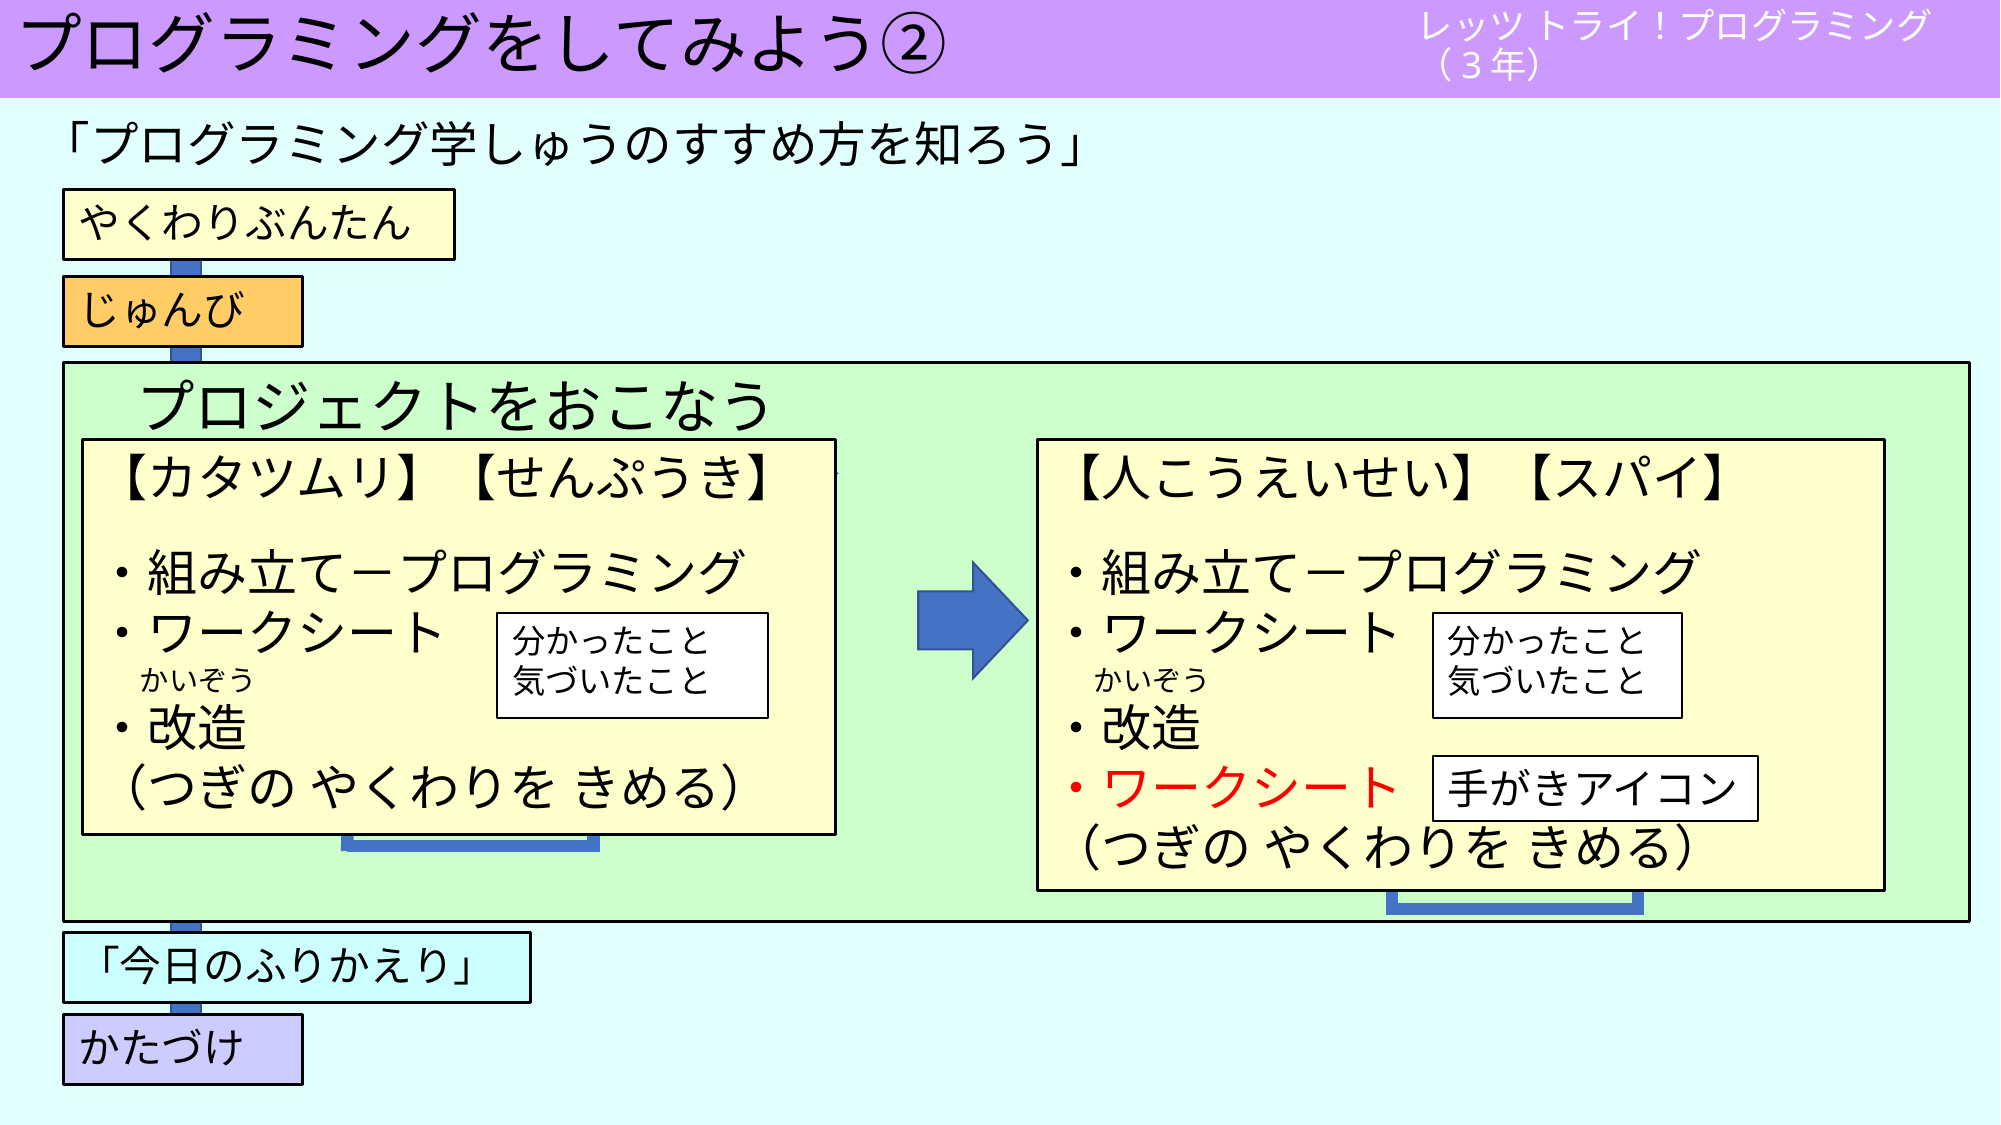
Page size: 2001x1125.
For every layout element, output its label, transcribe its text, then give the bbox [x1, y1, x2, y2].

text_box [63, 362, 1970, 922]
text_box [170, 347, 202, 361]
text_box 「プログラミング学しゅうのすすめ方を知ろう」 [26, 113, 1129, 185]
text_box やくわりぶんたん [63, 189, 455, 260]
text_box 「今日のふりかえり」 [63, 932, 531, 1003]
text_box [170, 1003, 202, 1014]
text_box じゅんび [63, 276, 303, 347]
title プログラミングをしてみよう② [0, 0, 1285, 94]
text_box かたづけ [63, 1014, 303, 1085]
text_box [170, 923, 202, 932]
text_box [170, 260, 202, 276]
